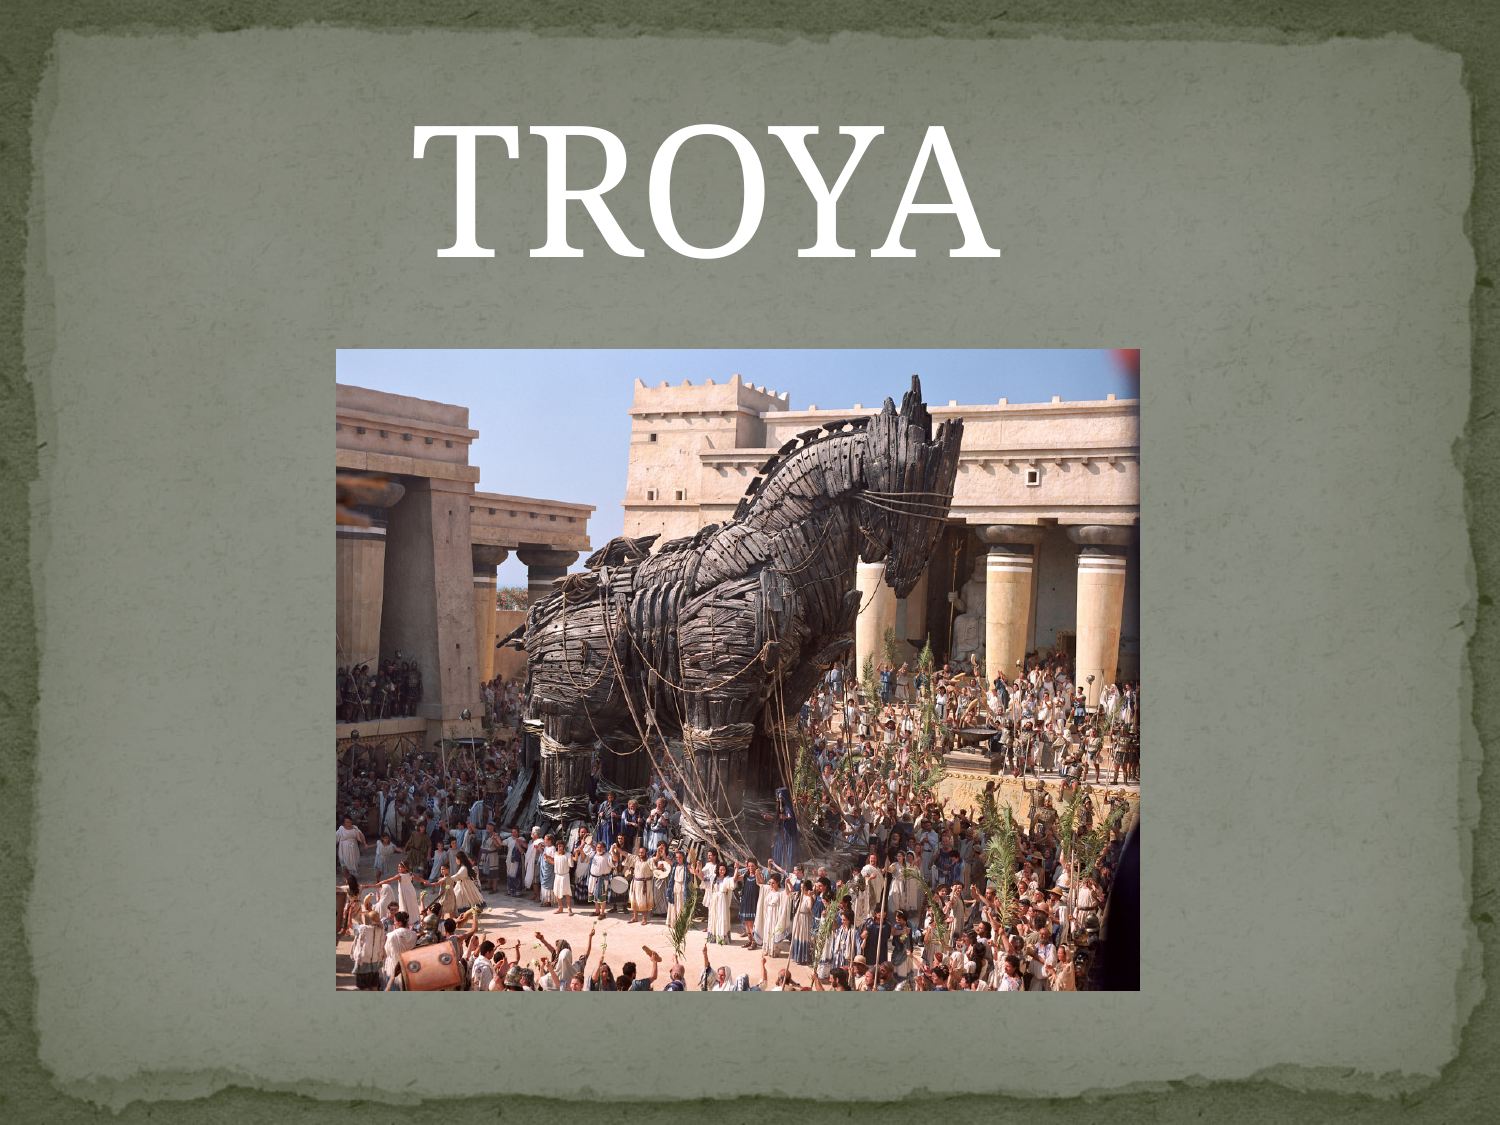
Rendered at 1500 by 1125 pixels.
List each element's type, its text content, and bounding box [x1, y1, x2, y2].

picture [336, 349, 1140, 991]
text_box TROYA [348, 66, 1187, 301]
